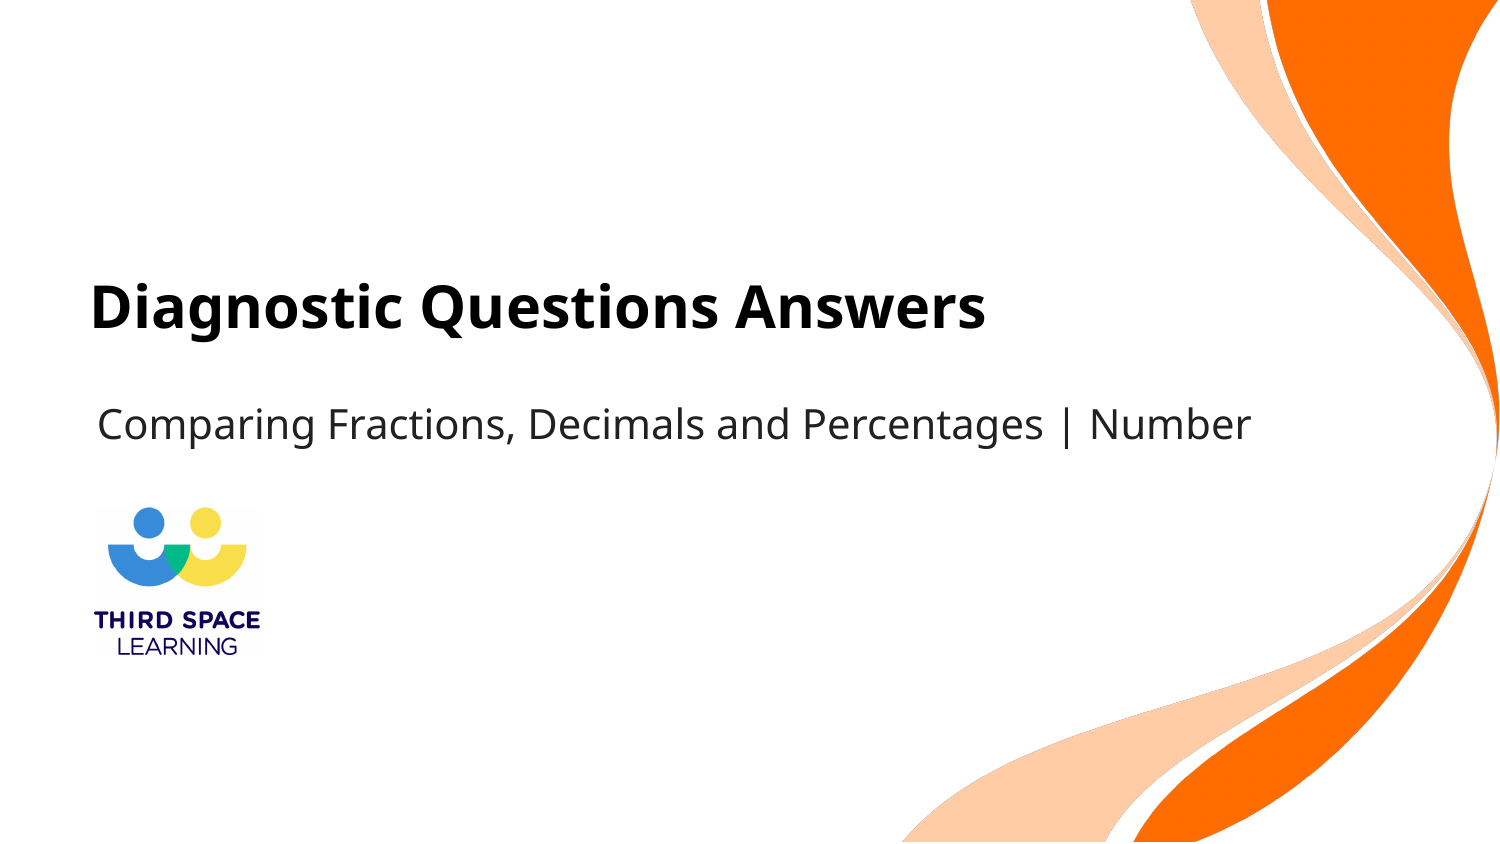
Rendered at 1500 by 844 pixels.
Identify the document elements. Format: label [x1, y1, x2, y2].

picture [902, 0, 1500, 842]
picture [94, 507, 260, 655]
